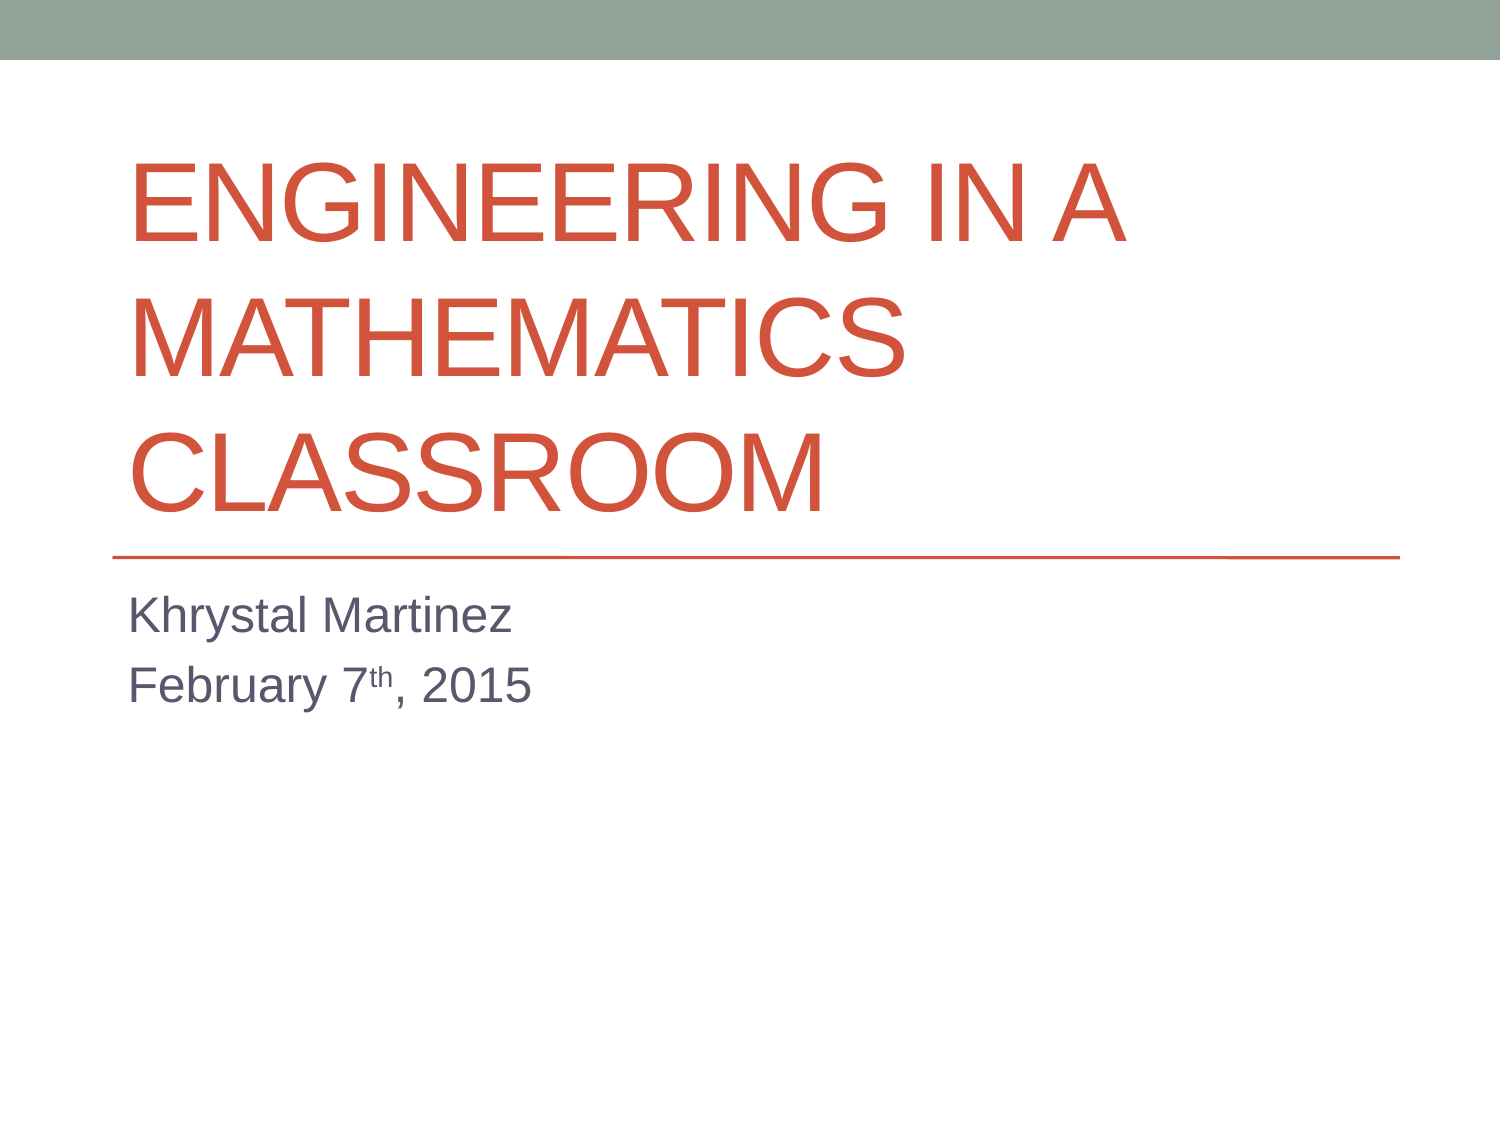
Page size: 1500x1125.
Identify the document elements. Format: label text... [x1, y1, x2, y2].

title Engineering in a Mathematics Classroom [112, 224, 1400, 542]
subtitle Khrystal Martinez February 7th, 2015 [112, 575, 1163, 863]
